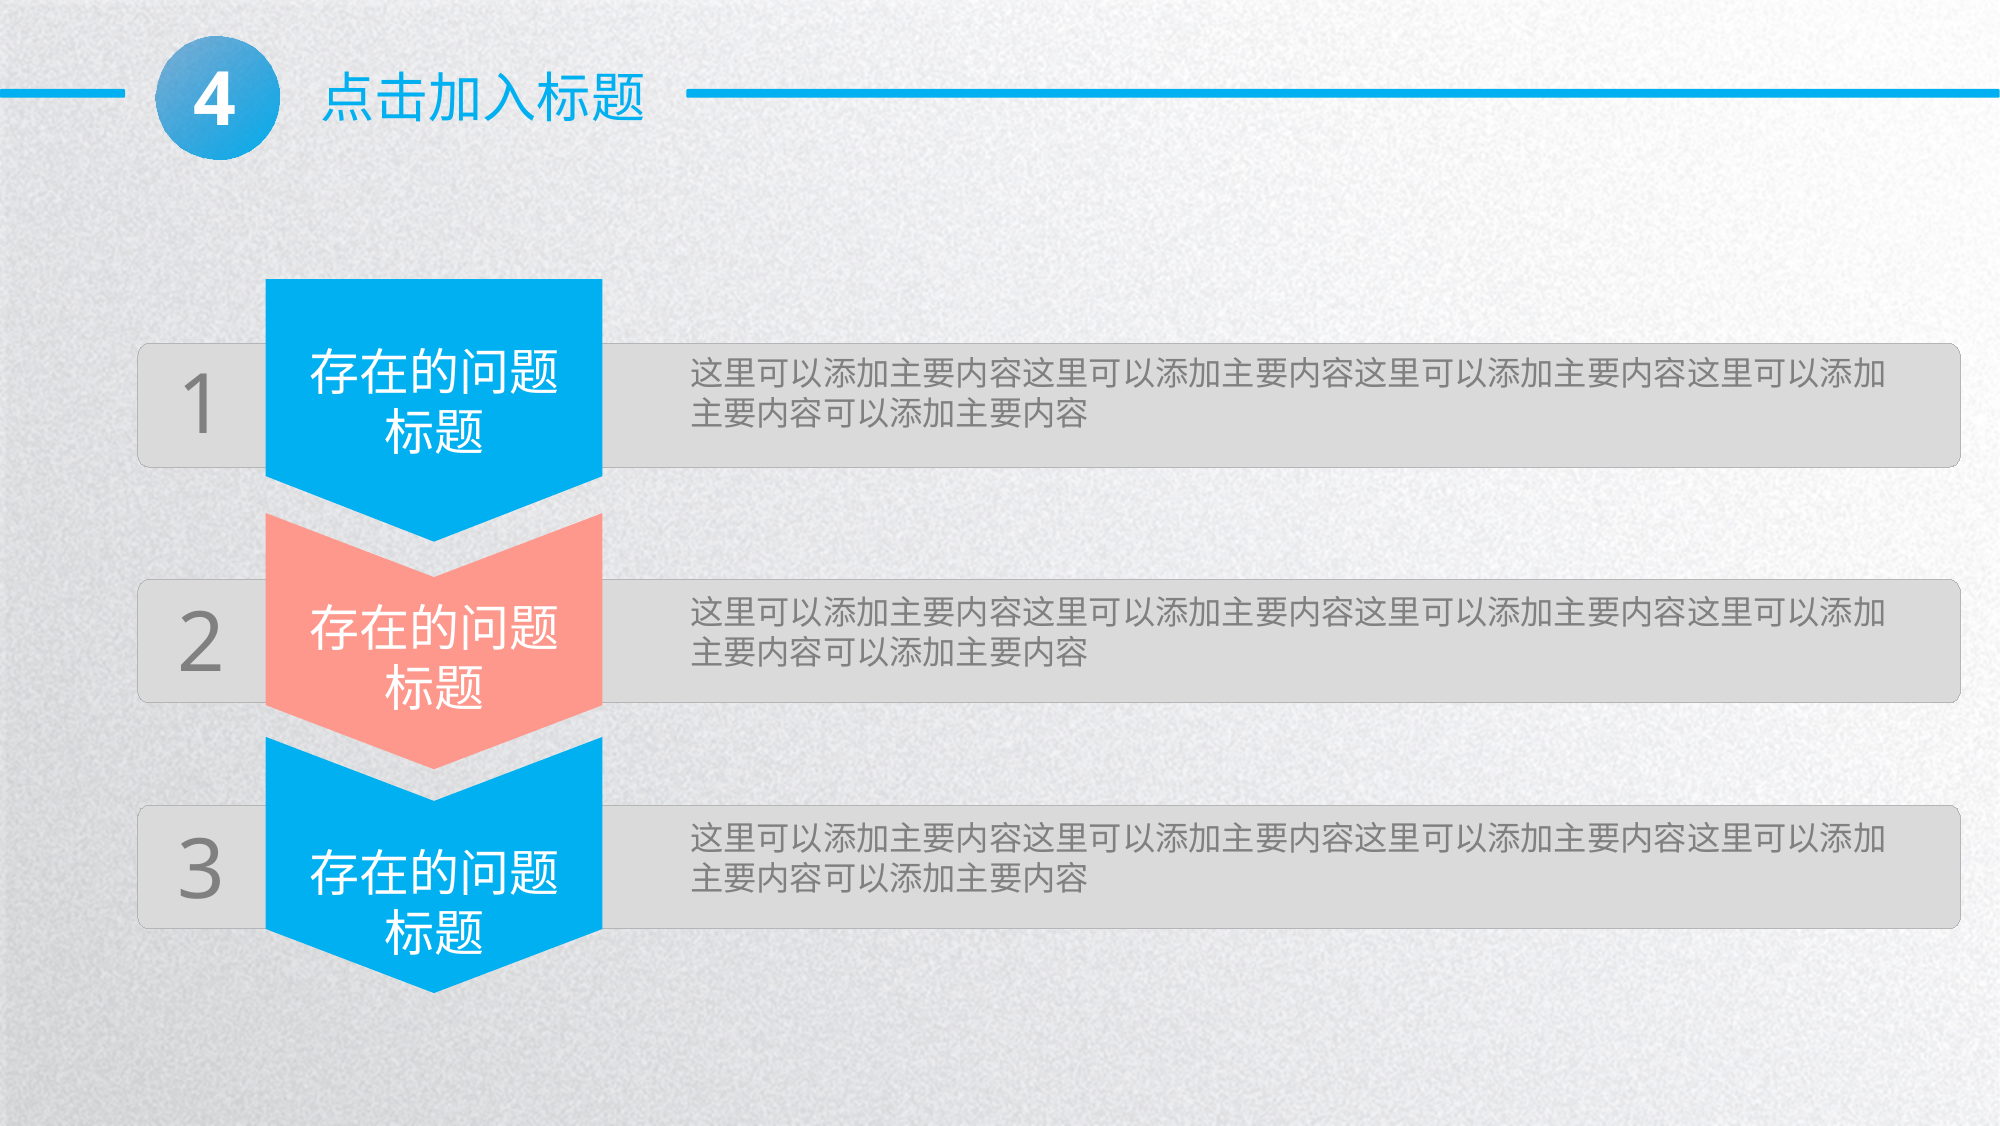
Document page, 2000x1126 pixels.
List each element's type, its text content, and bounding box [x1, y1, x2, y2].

text_box 点击加入标题 [319, 109, 661, 136]
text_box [137, 278, 1961, 994]
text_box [116, 35, 314, 160]
text_box 点击加入标题 [319, 56, 661, 86]
picture [0, 98, 2000, 1126]
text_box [319, 88, 2000, 98]
picture [0, 0, 2000, 88]
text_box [0, 88, 111, 98]
